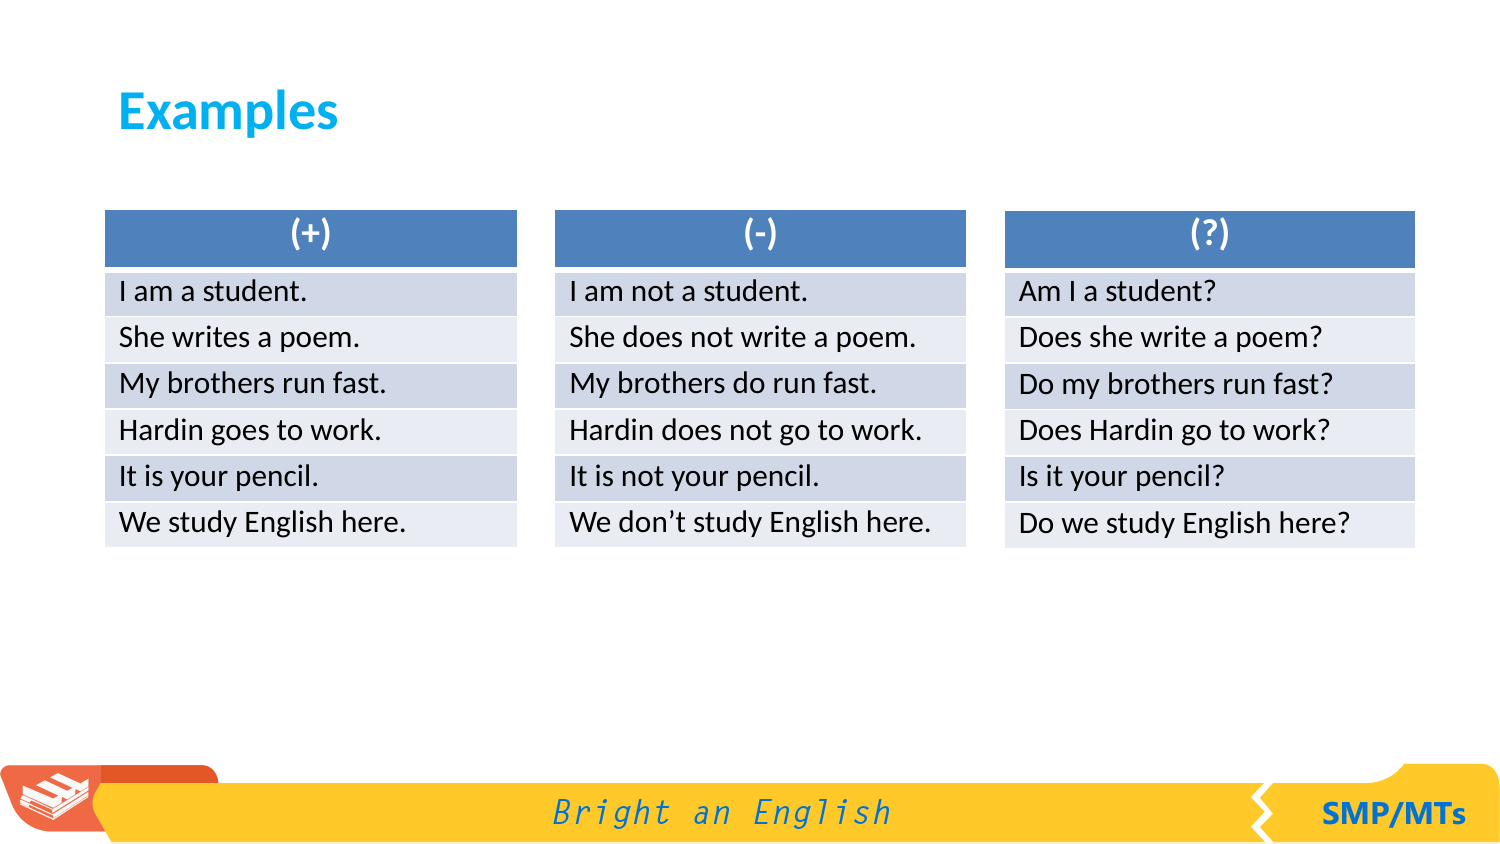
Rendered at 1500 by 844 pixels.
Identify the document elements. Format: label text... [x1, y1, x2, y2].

picture [0, 763, 1500, 844]
table_cell Hardin does not go to work. [555, 410, 966, 454]
table_cell Is it your pencil? [1005, 457, 1415, 501]
table_cell It is not your pencil. [555, 456, 966, 501]
table_cell My brothers run fast. [105, 364, 517, 408]
table_cell I am a student. [105, 273, 517, 316]
table_header (?) [1005, 211, 1415, 268]
text_box Examples [103, 65, 692, 141]
table_cell I am not a student. [555, 273, 966, 316]
table_cell Hardin goes to work. [105, 410, 517, 454]
table_cell She writes a poem. [105, 317, 517, 362]
table_header (+) [105, 210, 517, 267]
table_cell We don’t study English here. [555, 503, 966, 547]
table_cell Does Hardin go to work? [1005, 410, 1415, 455]
table_cell We study English here. [105, 503, 517, 547]
table_cell Am I a student? [1005, 273, 1415, 316]
table_cell Does she write a poem? [1005, 318, 1415, 362]
table_cell My brothers do run fast. [555, 364, 966, 408]
table_cell She does not write a poem. [555, 317, 966, 362]
table_cell Do we study English here? [1005, 503, 1415, 548]
text_box [82, 171, 1433, 729]
table_cell It is your pencil. [105, 456, 517, 501]
table_cell Do my brothers run fast? [1005, 364, 1415, 409]
table_header (-) [555, 210, 966, 267]
